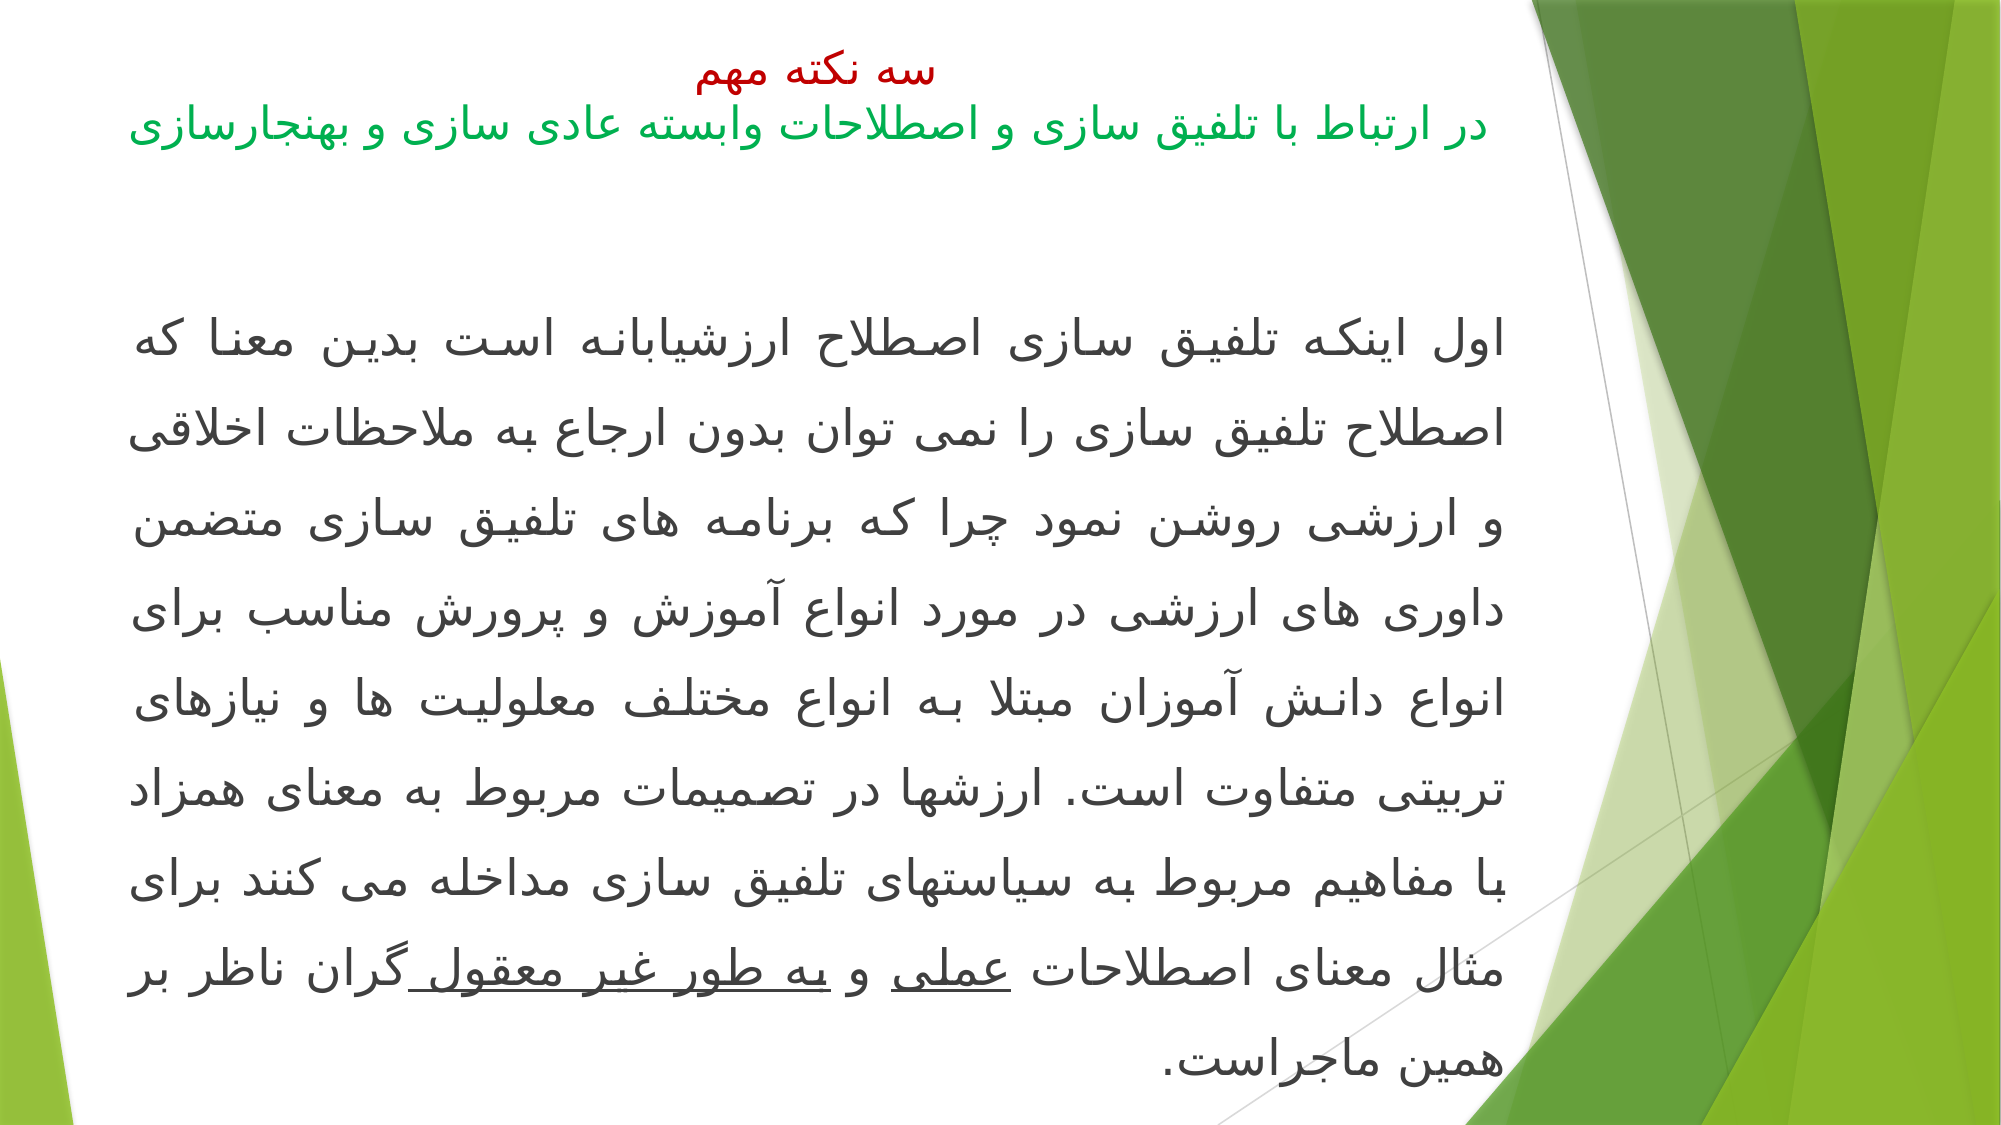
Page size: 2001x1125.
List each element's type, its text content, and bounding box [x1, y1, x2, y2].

title سه نکته مهم در ارتباط با تلفیق سازی و اصطلاحات وابسته عادی سازی و بهنجارسازی [111, 31, 1522, 165]
list اول اینکه تلفیق سازی اصطلاح ارزشیابانه است بدین معنا که اصطلاح تلفیق سازی را نمی توان بدون ارجاع به ملاحظات اخلاقی و ارزشی روشن نمود چرا که برنامه های تلفیق سازی متضمن داوری های ارزشی در مورد انواع آموزش و پرورش مناسب برای انواع دانش آموزان مبتلا به انواع مختلف معلولیت ها و نیازهای تربیتی متفاوت است. ارزشها در تصمیمات مربوط به معنای همزاد با مفاهیم مربوط به سیاستهای تلفیق سازی مداخله می کنند برای مثال معنای اصطلاحات عملی و به طور غیر معقول گران ناظر بر همین ماجراست. [111, 268, 1522, 991]
